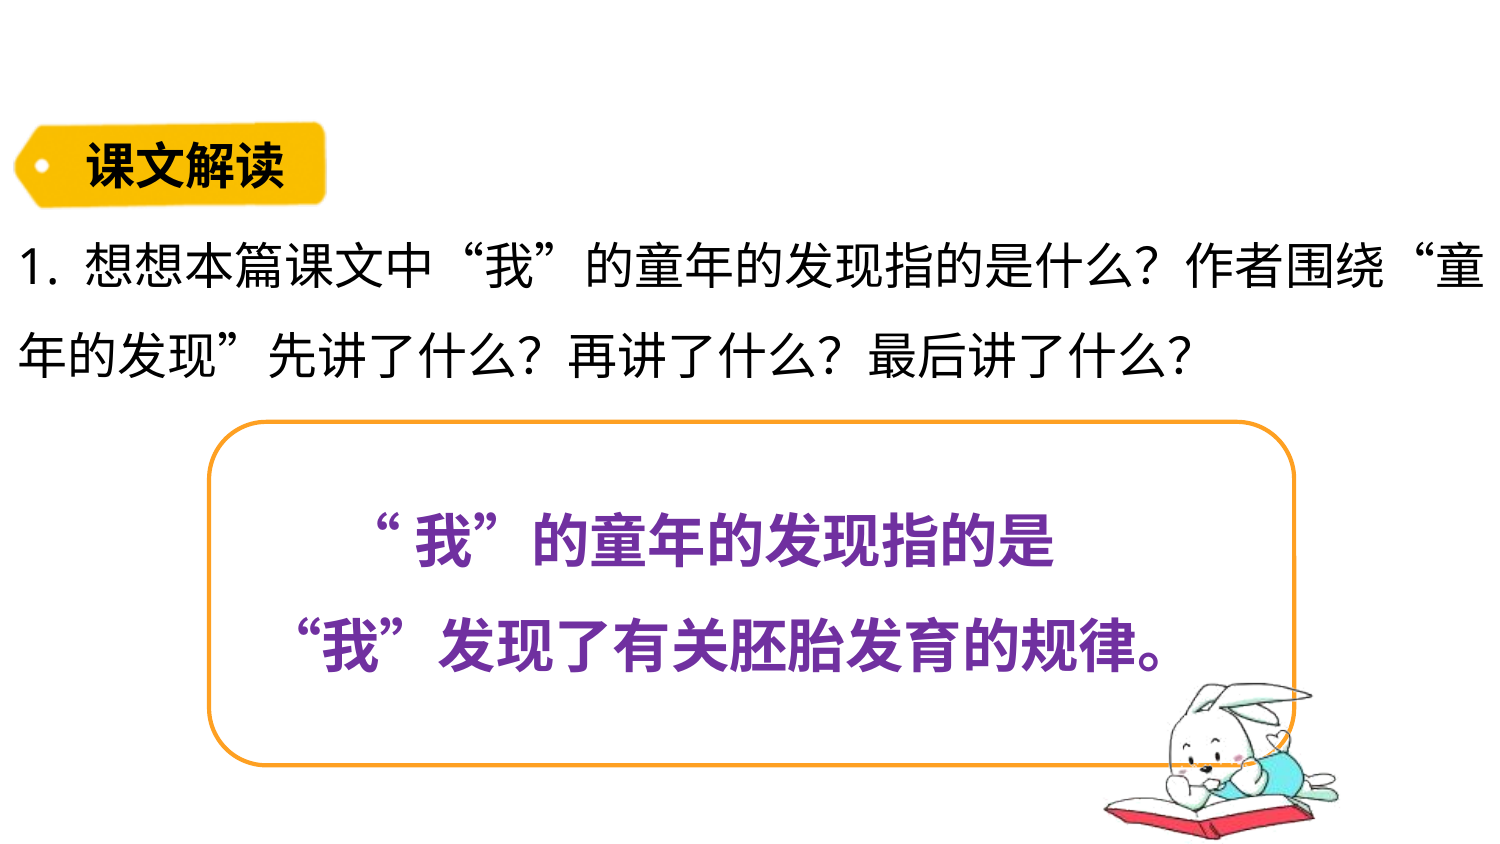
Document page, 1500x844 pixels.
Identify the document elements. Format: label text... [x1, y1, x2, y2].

picture [0, 117, 339, 213]
text_box 1. 想想本篇课文中“我”的童年的发现指的是什么？作者围绕“童年的发现”先讲了什么？再讲了什么？最后讲了什么？ [6, 198, 1498, 390]
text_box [208, 421, 1354, 844]
